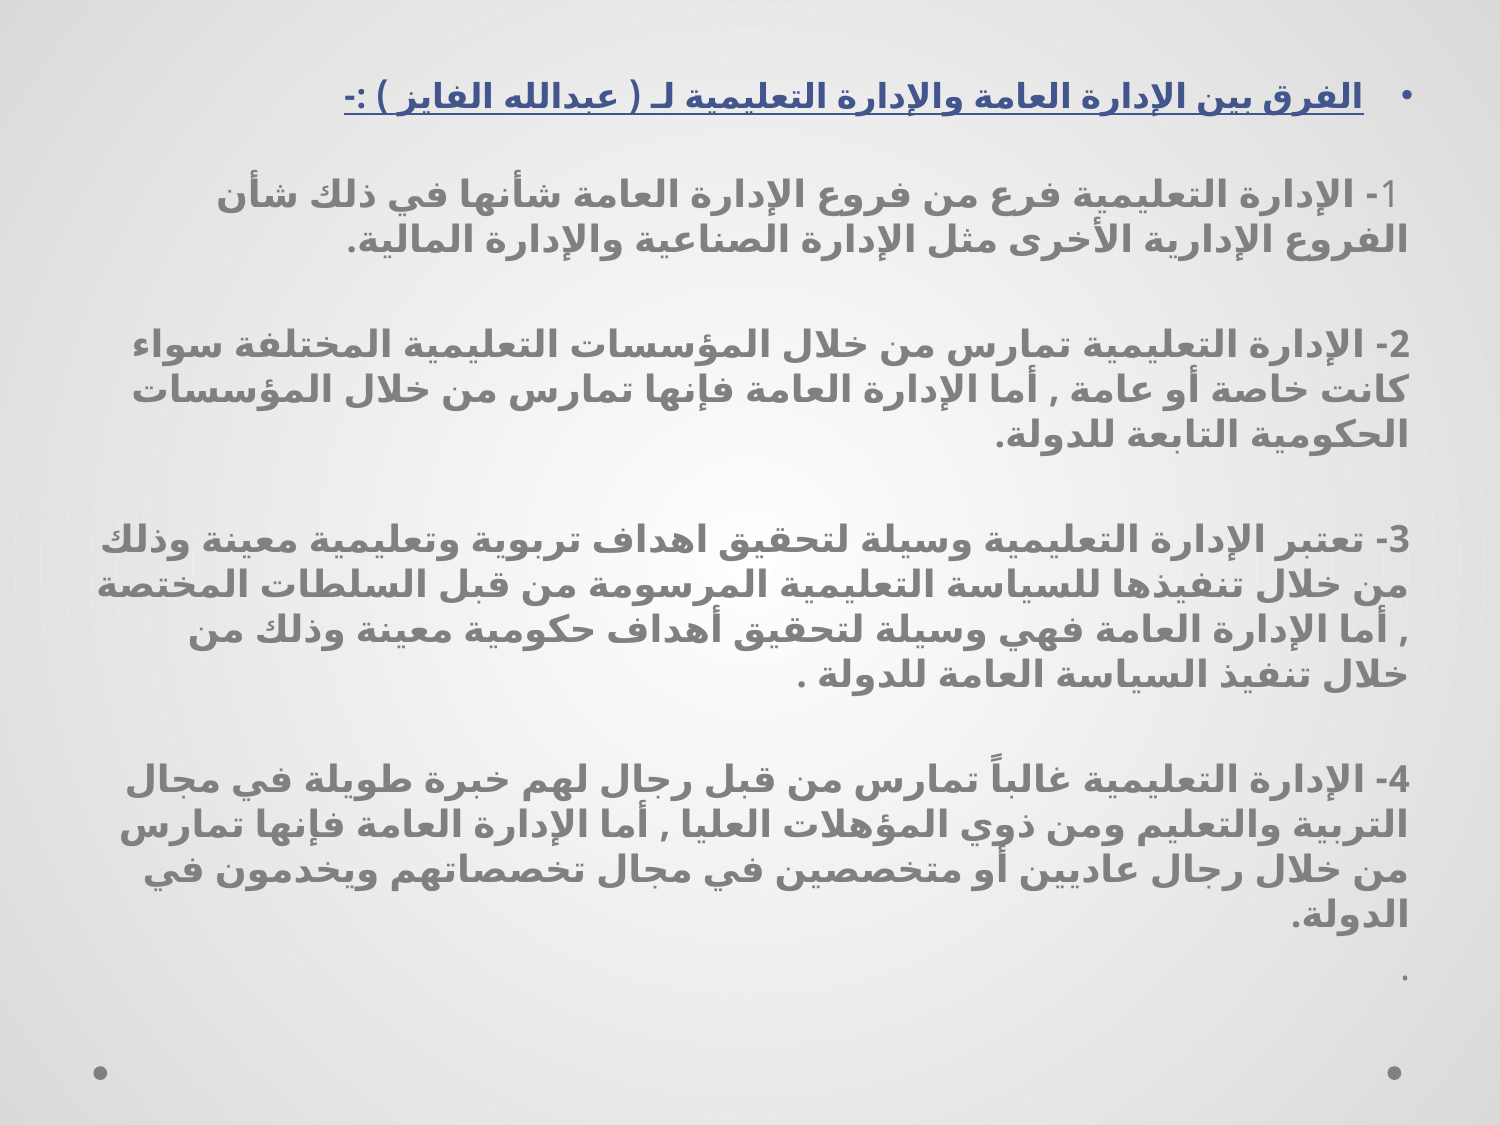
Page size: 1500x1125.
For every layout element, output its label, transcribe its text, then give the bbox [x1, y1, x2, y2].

list الفرق بين الإدارة العامة والإدارة التعليمية لـ ( عبدالله الفايز ) :- 1- الإدارة التعليمية فرع من فروع الإدارة العامة شأنها في ذلك شأن الفروع الإدارية الأخرى مثل الإدارة الصناعية والإدارة المالية. 2- الإدارة التعليمية تمارس من خلال المؤسسات التعليمية المختلفة سواء كانت خاصة أو عامة , أما الإدارة العامة فإنها تمارس من خلال المؤسسات الحكومية التابعة للدولة. 3- تعتبر الإدارة التعليمية وسيلة لتحقيق اهداف تربوية وتعليمية معينة وذلك من خلال تنفيذها للسياسة التعليمية المرسومة من قبل السلطات المختصة , أما الإدارة العامة فهي وسيلة لتحقيق أهداف حكومية معينة وذلك من خلال تنفيذ السياسة العامة للدولة . 4- الإدارة التعليمية غالباً تمارس من قبل رجال لهم خبرة طويلة في مجال التربية والتعليم ومن ذوي المؤهلات العليا , أما الإدارة العامة فإنها تمارس من خلال رجال عاديين أو متخصصين في مجال تخصصاتهم ويخدمون في الدولة. . [75, 66, 1425, 1005]
